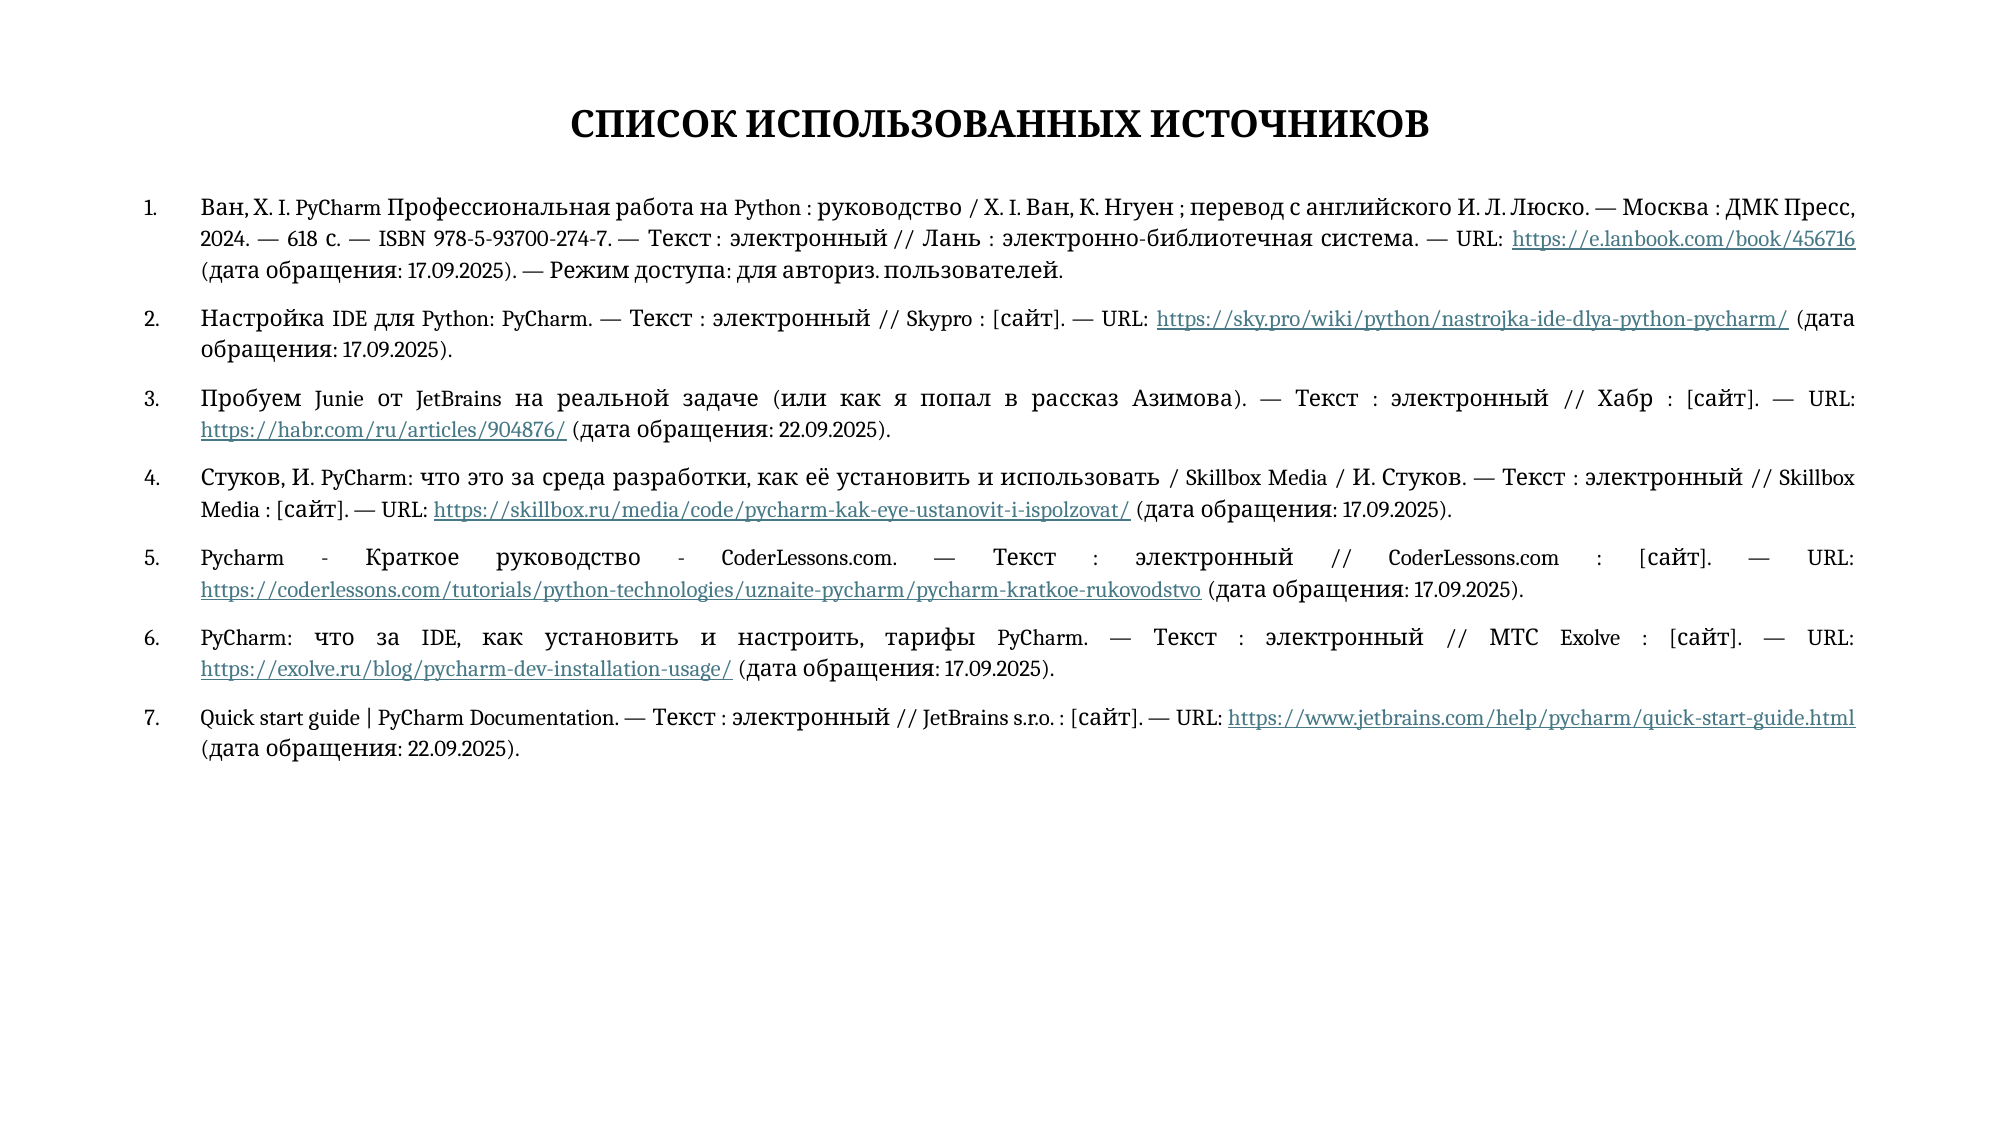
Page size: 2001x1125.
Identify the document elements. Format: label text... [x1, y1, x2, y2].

text_box Ван, Х. I. PyCharm Профессиональная работа на Python : руководство / Х. I. Ван, К. Нгуен ; перевод с английского И. Л. Люско. — Москва : ДМК Пресс, 2024. — 618 с. — ISBN 978-5-93700-274-7. — Текст : электронный // Лань : электронно-библиотечная система. — URL: https://e.lanbook.com/book/456716 (дата обращения: 17.09.2025). — Режим доступа: для авториз. пользователей. Настройка IDE для Python: PyCharm. — Текст : электронный // Skypro : [сайт]. — URL: https://sky.pro/wiki/python/nastrojka-ide-dlya-python-pycharm/ (дата обращения: 17.09.2025). Пробуем Junie от JetBrains на реальной задаче (или как я попал в рассказ Азимова). — Текст : электронный // Хабр : [сайт]. — URL: https://habr.com/ru/articles/904876/ (дата обращения: 22.09.2025). Стуков, И. PyCharm: что это за среда разработки, как её установить и использовать / Skillbox Media / И. Стуков. — Текст : электронный // Skillbox Media : [сайт]. — URL: https://skillbox.ru/media/code/pycharm-kak-eye-ustanovit-i-ispolzovat/ (дата обращения: 17.09.2025). Pycharm - Краткое руководство - CoderLessons.com. — Текст : электронный // CoderLessons.com : [сайт]. — URL: https://coderlessons.com/tutorials/python-technologies/uznaite-pycharm/pycharm-kratkoe-rukovodstvo (дата обращения: 17.09.2025). PyCharm: что за IDE, как установить и настроить, тарифы PyCharm. — Текст : электронный // МТС Exolve : [сайт]. — URL: https://exolve.ru/blog/pycharm-dev-installation-usage/ (дата обращения: 17.09.2025). Quick start guide | PyCharm Documentation. — Текст : электронный // JetBrains s.r.o. : [сайт]. — URL: https://www.jetbrains.com/help/pycharm/quick-start-guide.html (дата обращения: 22.09.2025). [129, 180, 1871, 948]
text_box СПИСОК ИСПОЛЬЗОВАННЫХ ИСТОЧНИКОВ [500, 85, 1500, 153]
